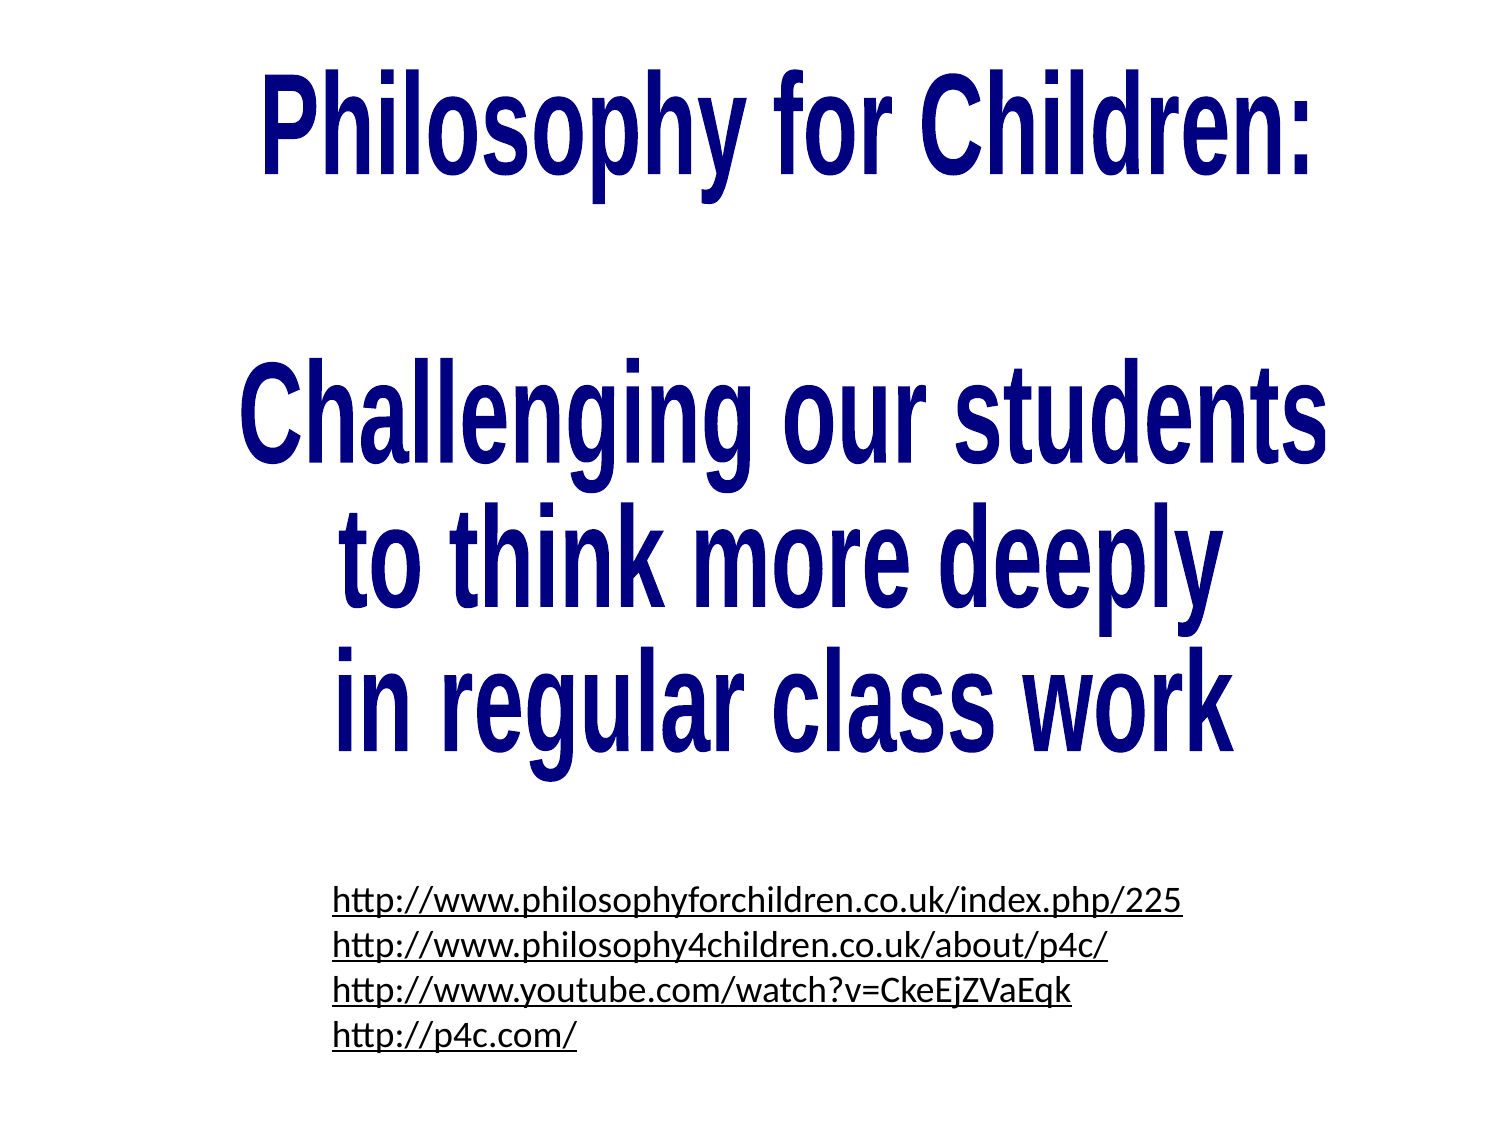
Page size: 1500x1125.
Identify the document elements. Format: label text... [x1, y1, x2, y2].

text_box http://www.philosophyforchildren.co.uk/index.php/225 http://www.philosophy4children.co.uk/about/p4c/ http://www.youtube.com/watch?v=CkeEjZVaEqk http://p4c.com/ [317, 867, 1254, 1063]
